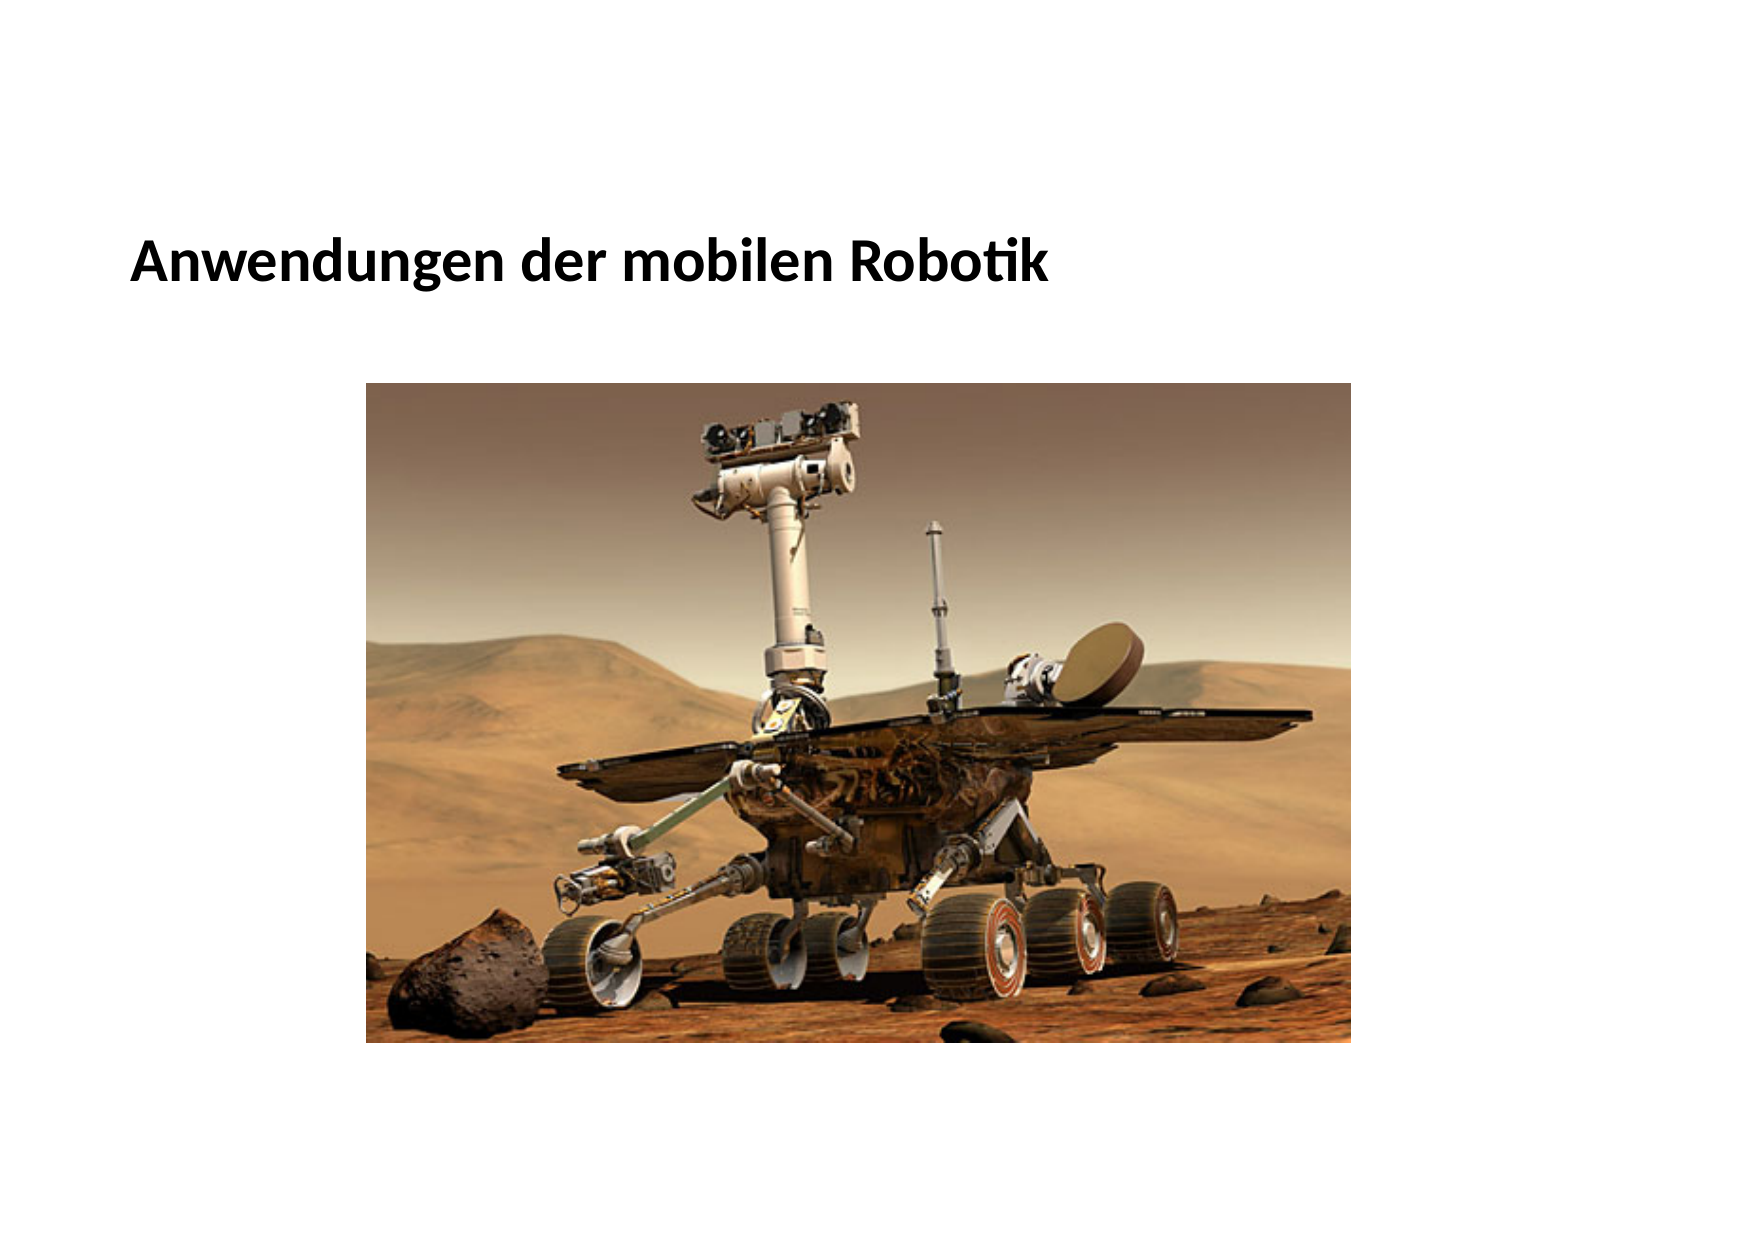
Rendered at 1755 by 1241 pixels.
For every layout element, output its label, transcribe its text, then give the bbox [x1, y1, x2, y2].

title Anwendungen der mobilen Robotik [130, 218, 1642, 290]
picture [366, 383, 1352, 1043]
